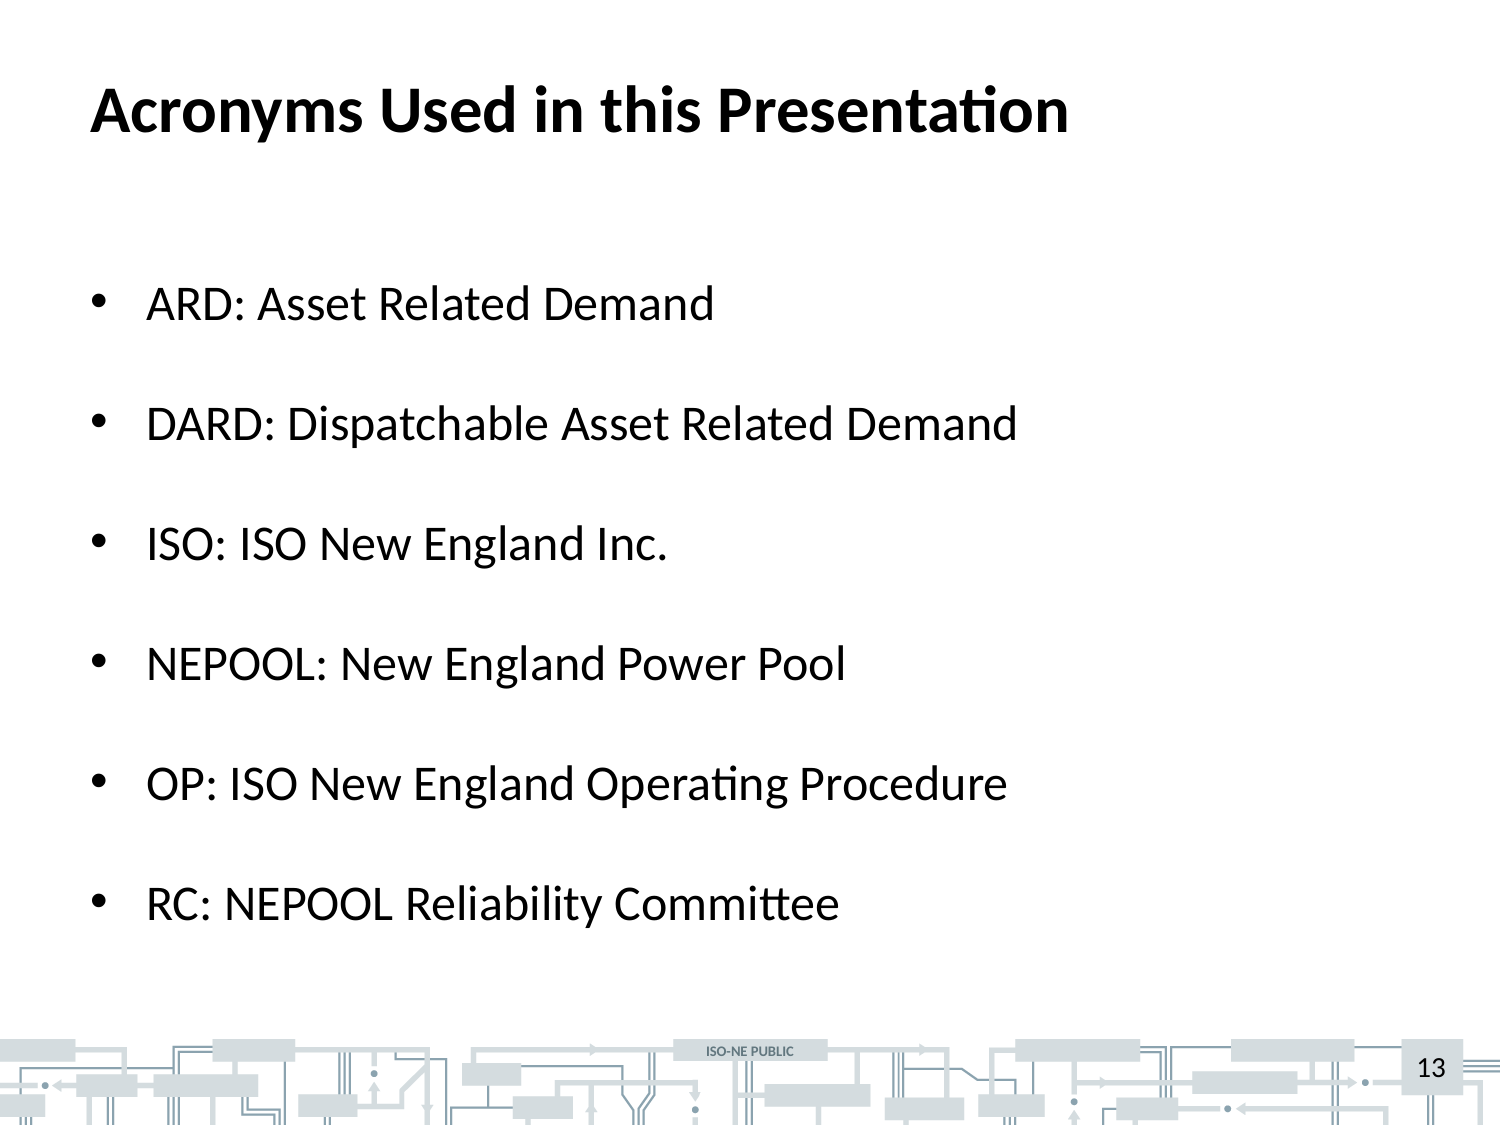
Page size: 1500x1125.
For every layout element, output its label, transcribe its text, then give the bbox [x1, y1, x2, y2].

picture [0, 1031, 1500, 1125]
slide_number 13 [1400, 1044, 1463, 1088]
list ARD: Asset Related Demand DARD: Dispatchable Asset Related Demand ISO: ISO New England Inc. NEPOOL: New England Power Pool OP: ISO New England Operating Procedure RC: NEPOOL Reliability Committee [75, 262, 1425, 988]
title Acronyms Used in this Presentation [75, 12, 1425, 200]
